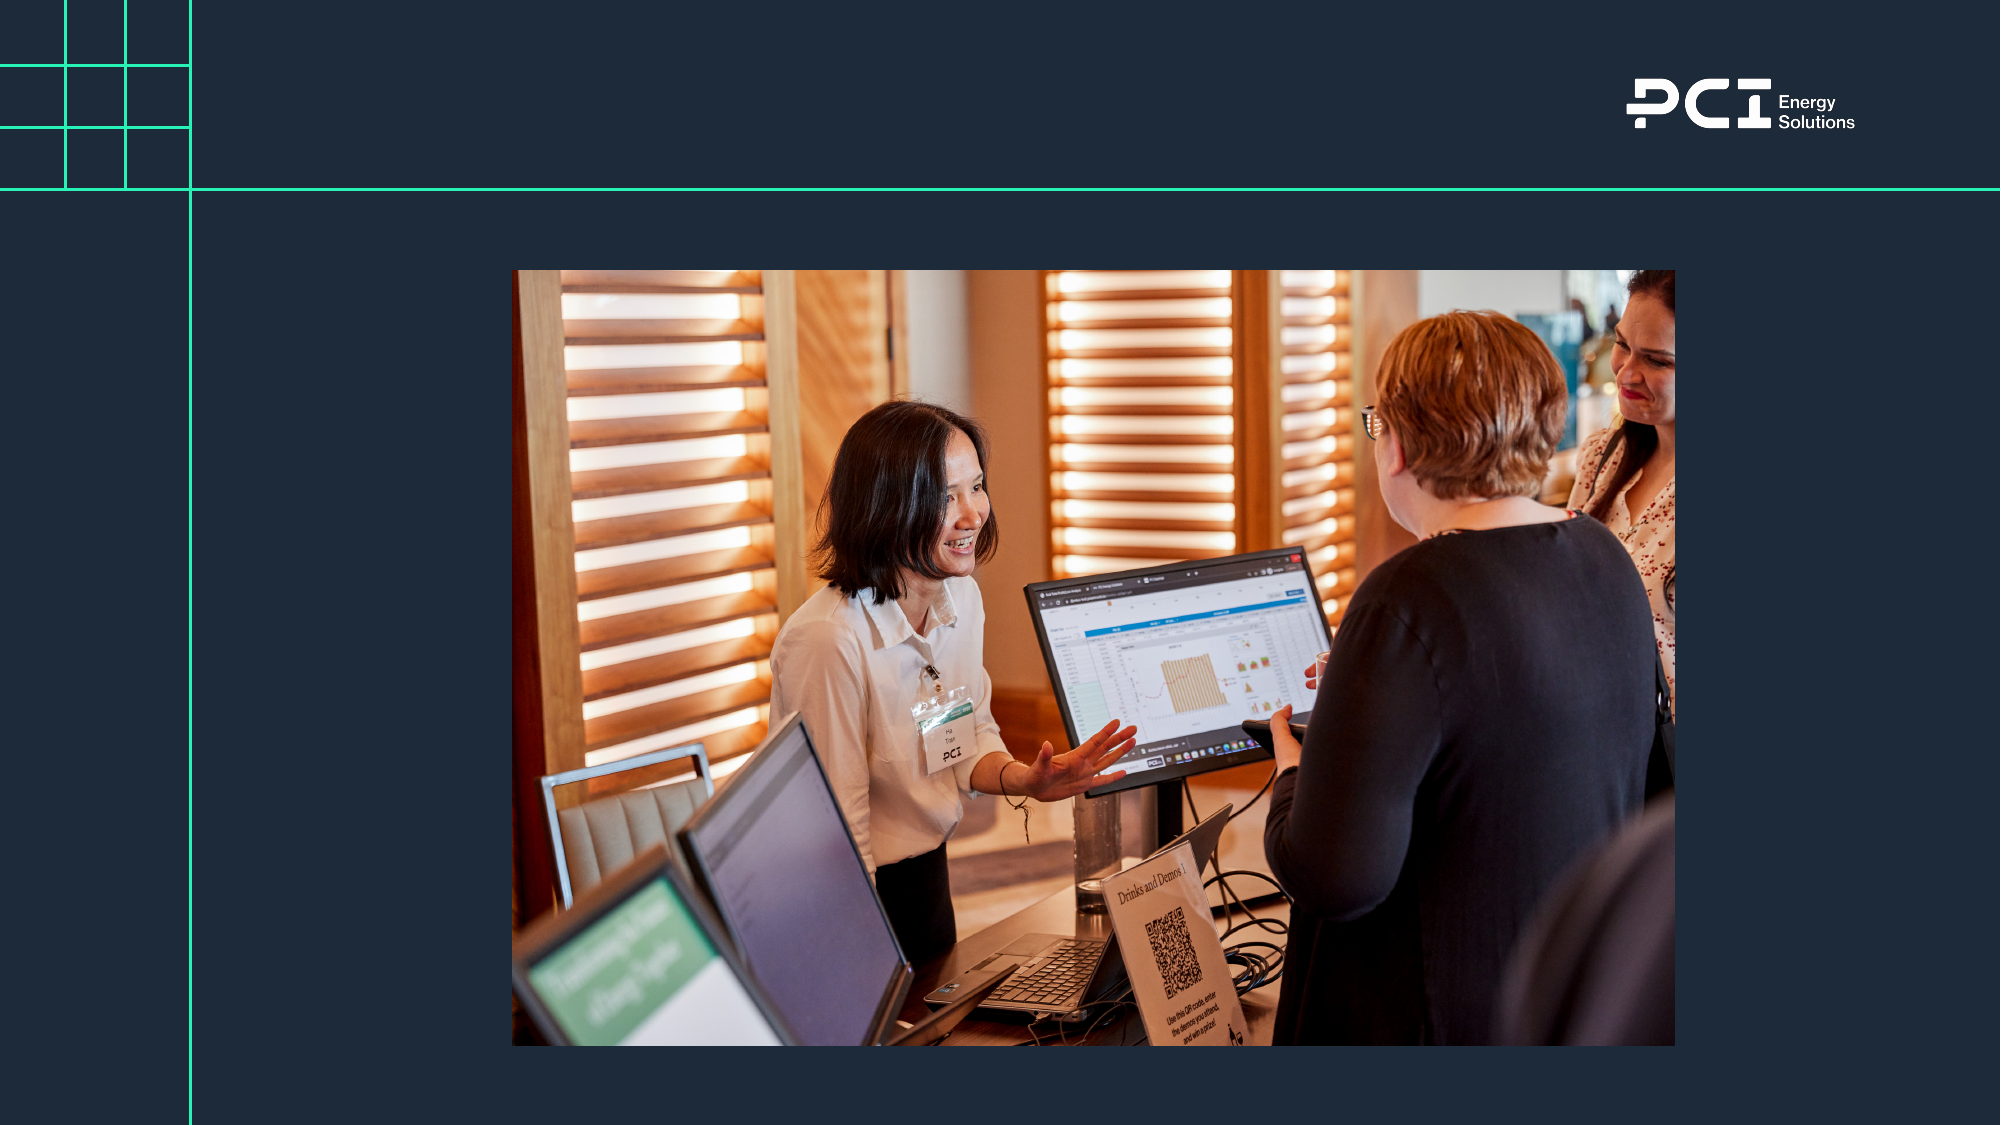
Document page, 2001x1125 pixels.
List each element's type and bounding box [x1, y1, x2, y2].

picture [512, 270, 1675, 1046]
picture [1618, 70, 1863, 137]
